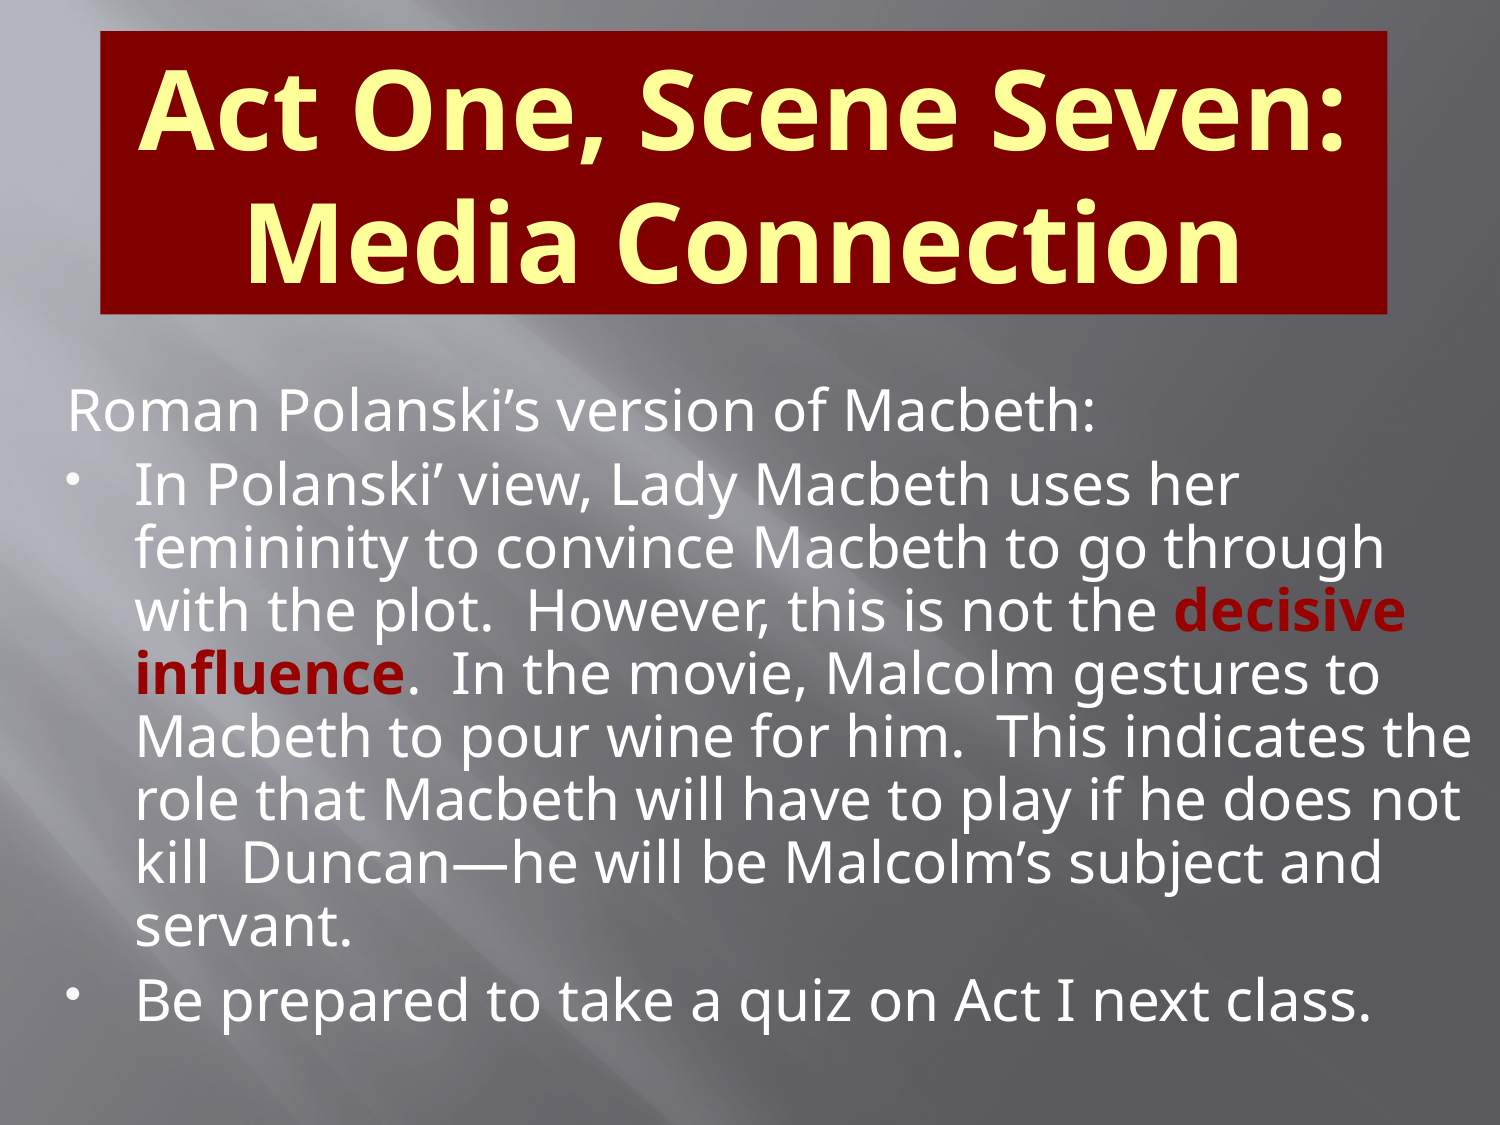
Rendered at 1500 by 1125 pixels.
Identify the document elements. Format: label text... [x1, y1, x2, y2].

title Act One, Scene Seven: Media Connection [100, 31, 1388, 315]
list Roman Polanski’s version of Macbeth: In Polanski’ view, Lady Macbeth uses her femininity to convince Macbeth to go through with the plot. However, this is not the decisive influence. In the movie, Malcolm gestures to Macbeth to pour wine for him. This indicates the role that Macbeth will have to play if he does not kill Duncan—he will be Malcolm’s subject and servant. Be prepared to take a quiz on Act I next class. [29, 373, 1500, 1125]
